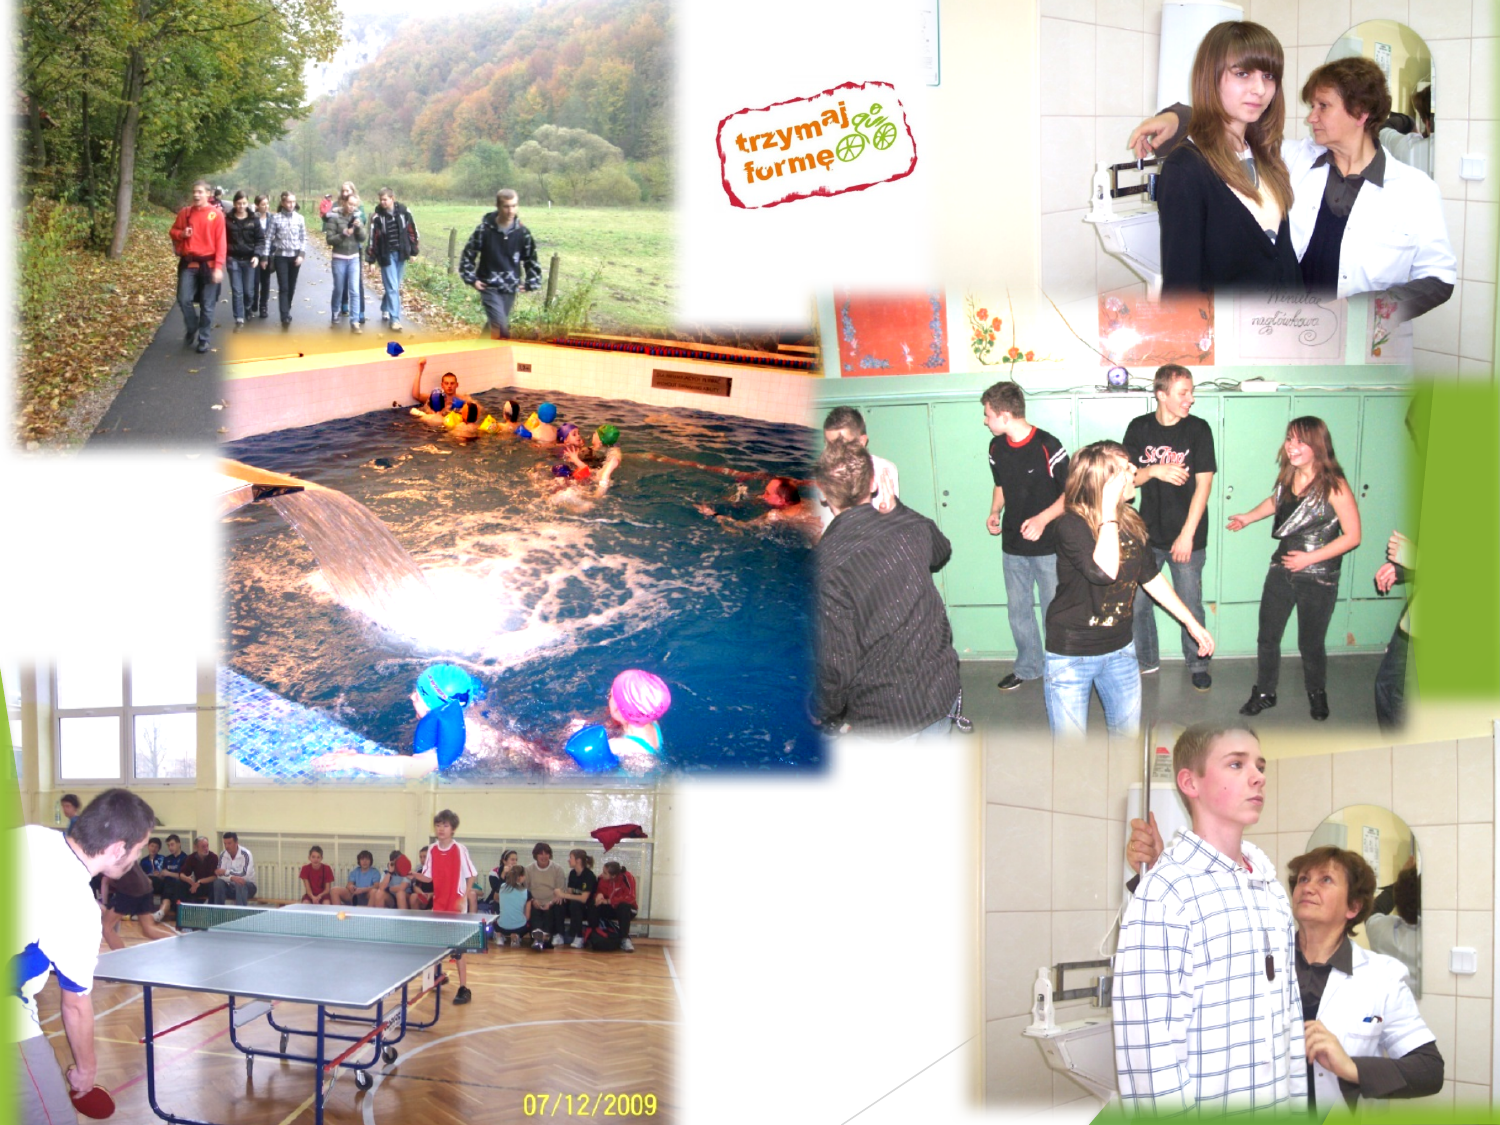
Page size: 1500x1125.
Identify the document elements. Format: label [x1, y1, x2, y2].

picture [0, 0, 848, 1125]
picture [950, 682, 1500, 1125]
title [796, 278, 1424, 750]
picture [707, 0, 1500, 399]
